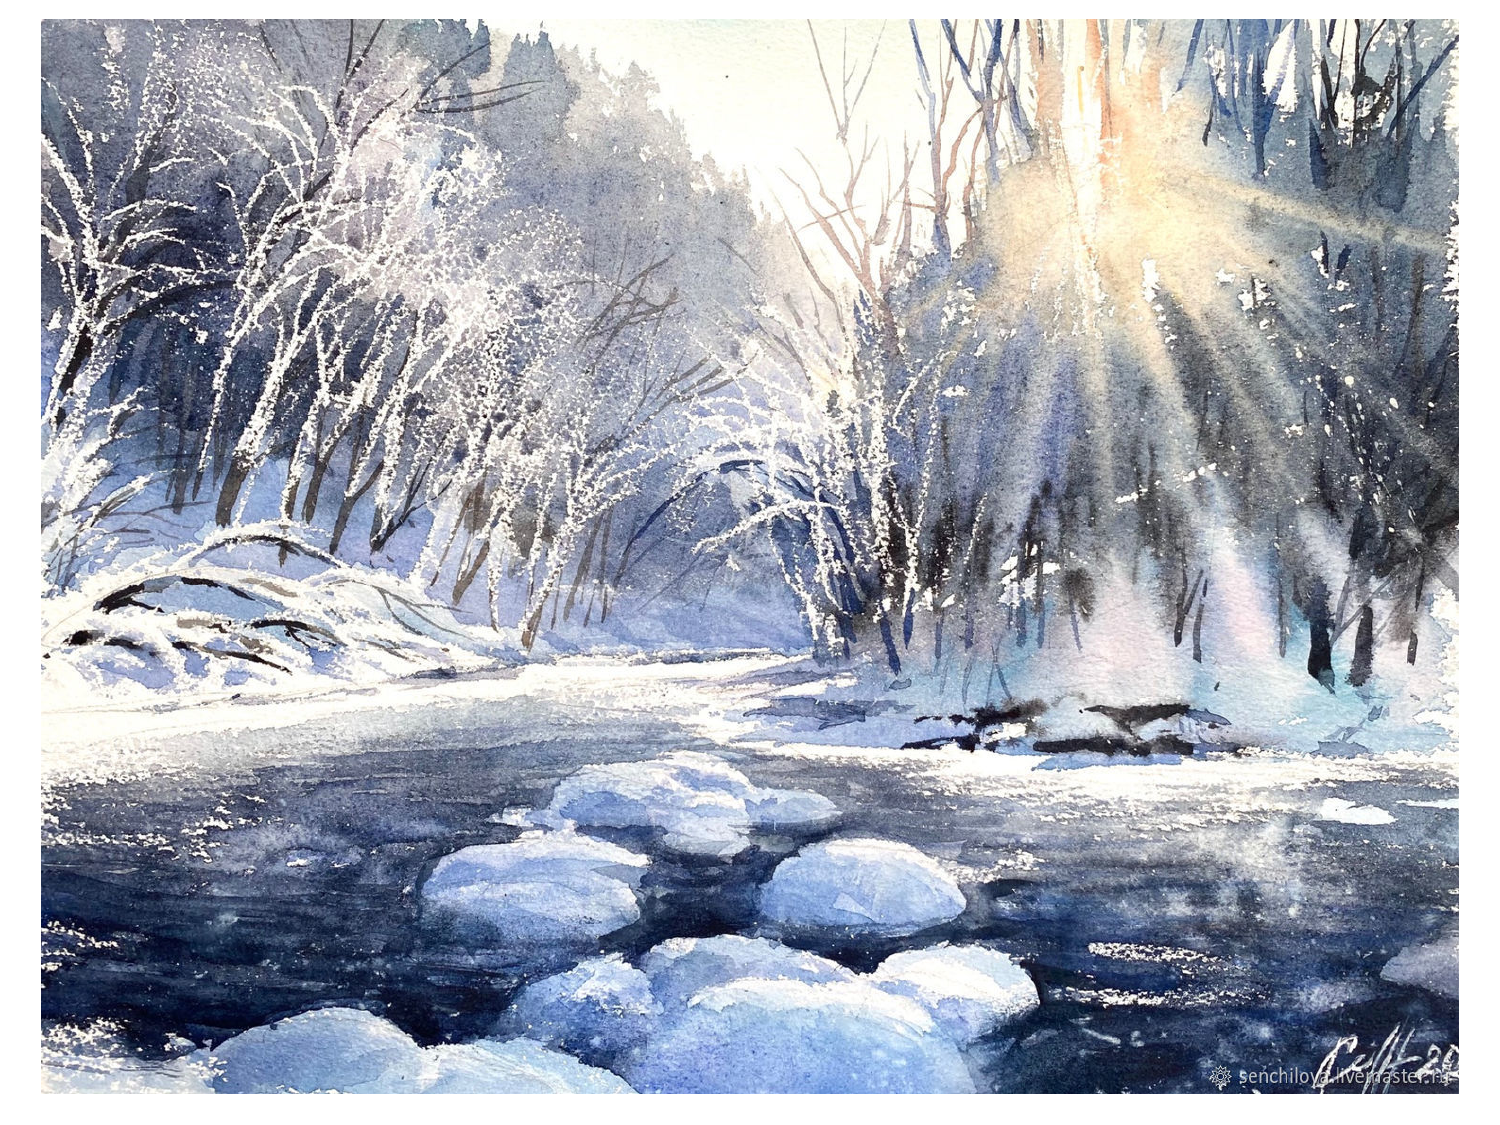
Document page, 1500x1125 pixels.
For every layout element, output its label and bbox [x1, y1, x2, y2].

list [41, 18, 1459, 1095]
